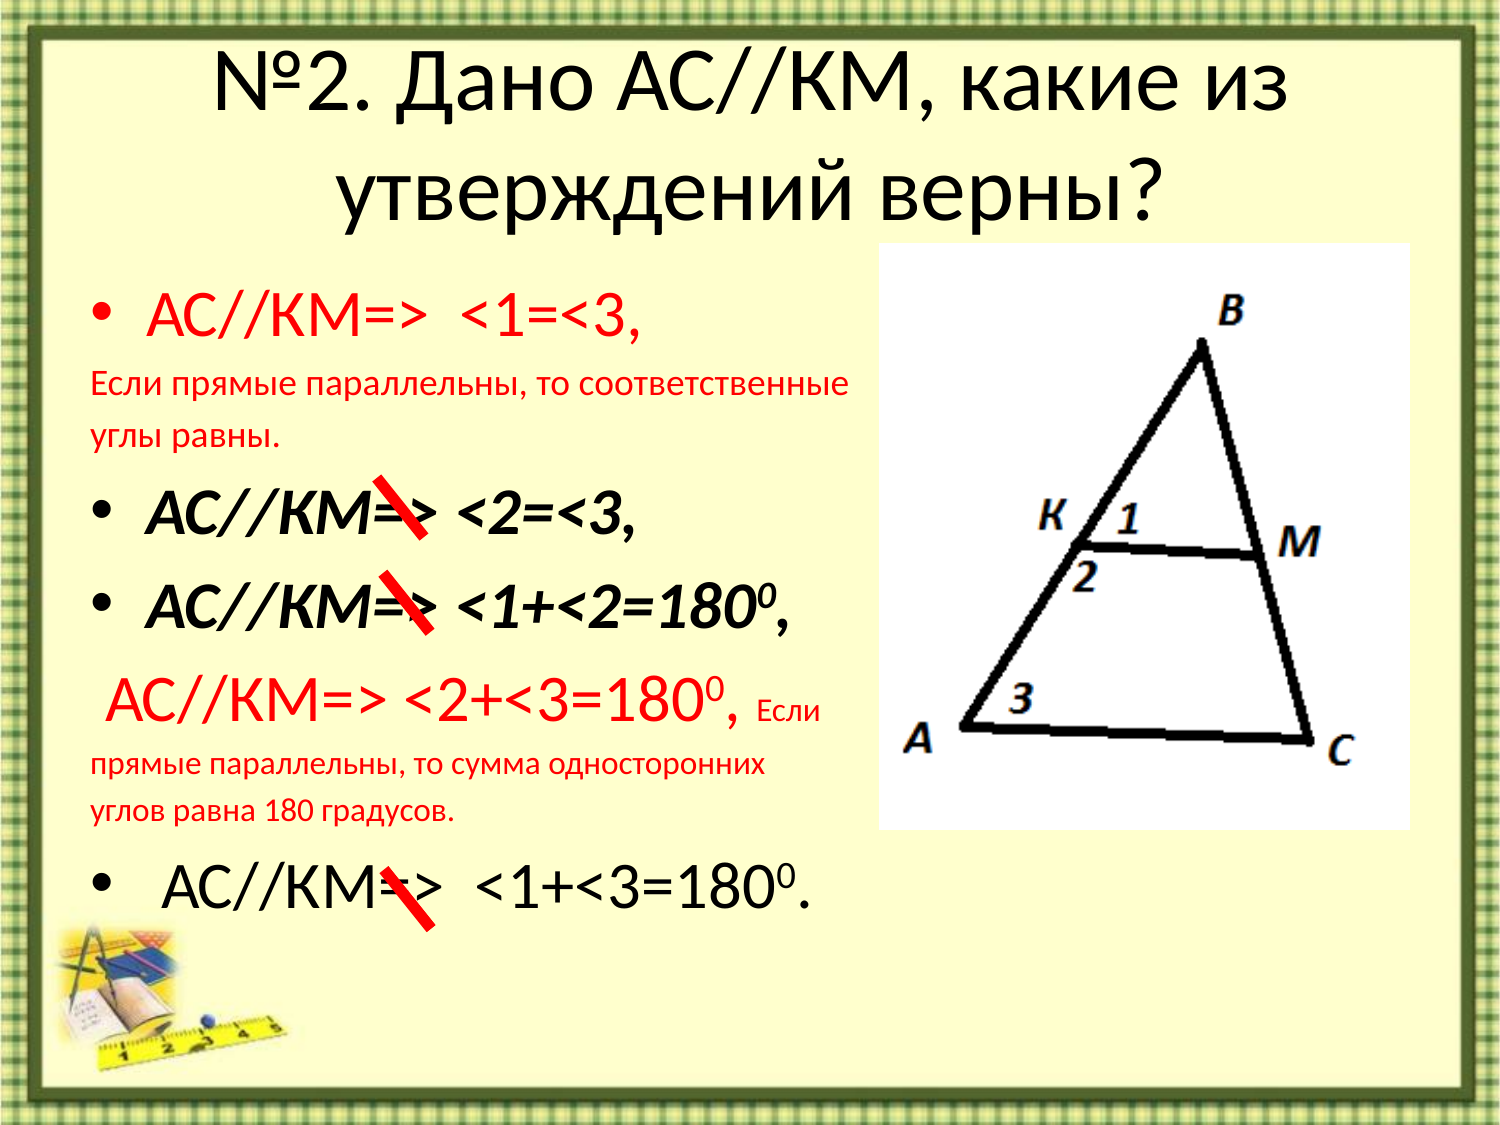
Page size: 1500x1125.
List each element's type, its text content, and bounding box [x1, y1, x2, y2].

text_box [376, 477, 425, 538]
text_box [383, 869, 432, 929]
title №2. Дано АС//КМ, какие из утверждений верны? [76, 90, 1427, 278]
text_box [382, 572, 431, 633]
picture [0, 0, 1500, 1125]
list АС//КМ=> <1=<3, Если прямые параллельны, то соответственные углы равны. АС//КМ=> <2=<3, АС//КМ=> <1+<2=1800, АС//КМ=> <2+<3=1800, Если прямые параллельны, то сумма односторонних углов равна 180 градусов. АС//КМ=> <1+<3=1800. [75, 262, 1425, 1005]
